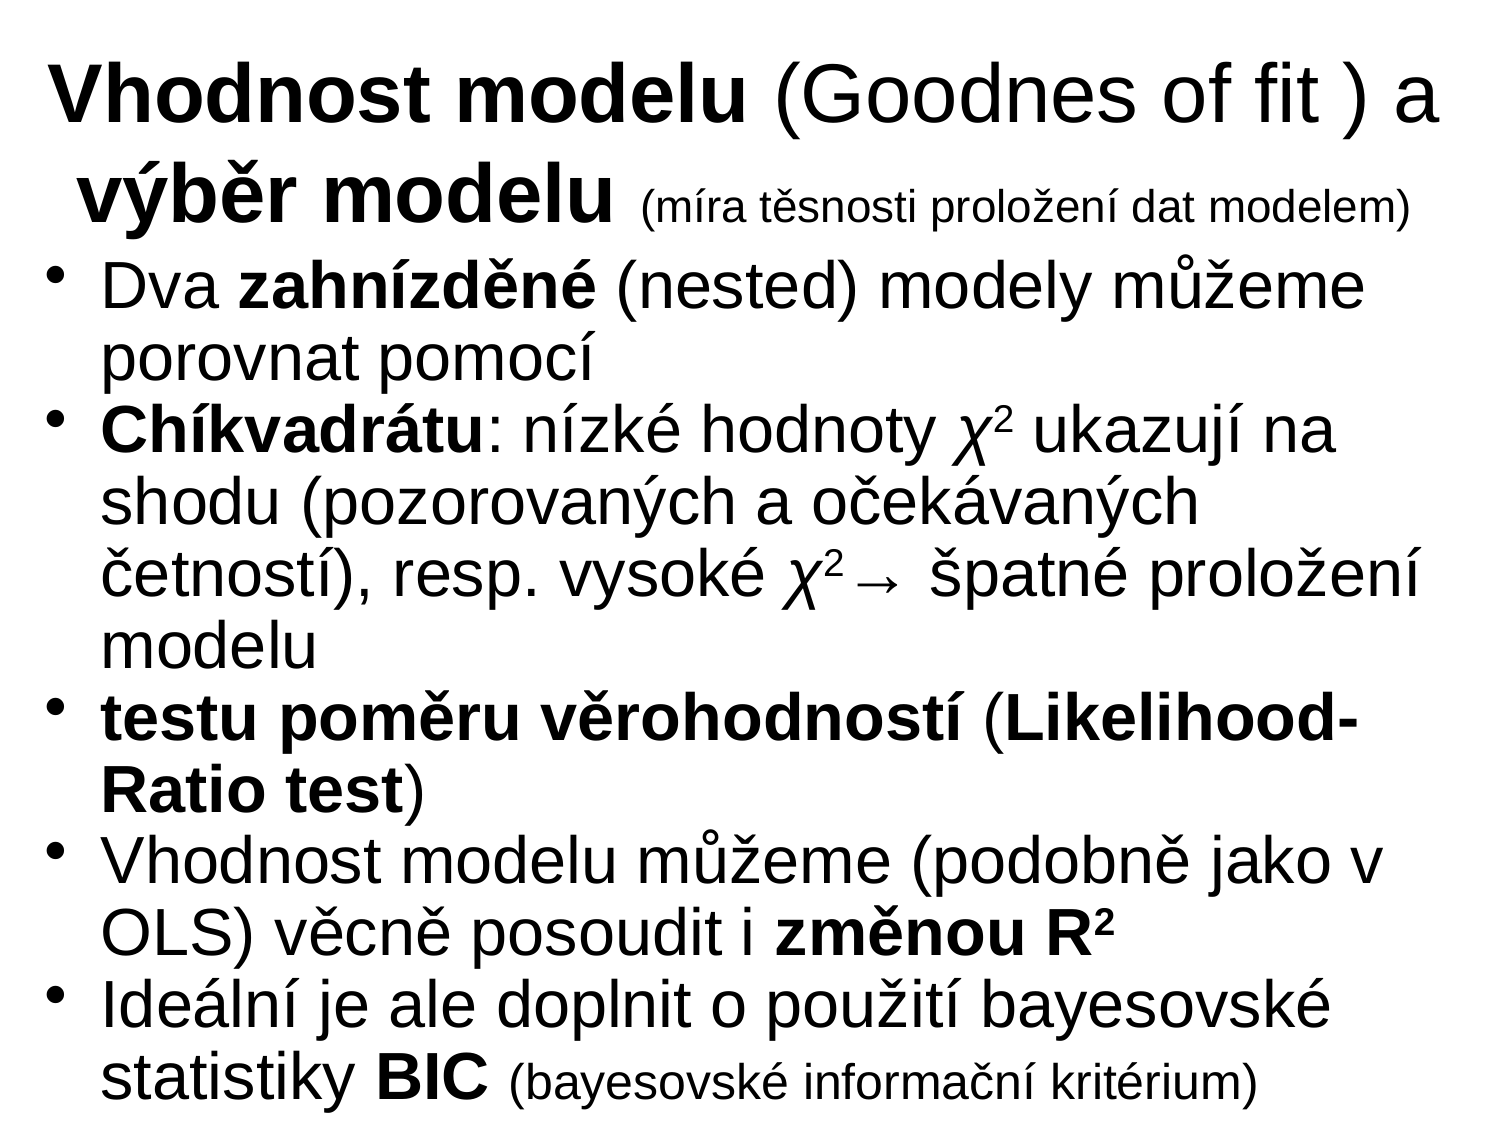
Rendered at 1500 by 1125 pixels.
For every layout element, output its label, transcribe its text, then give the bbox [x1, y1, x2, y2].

title Vhodnost modelu (Goodnes of fit ) a výběr modelu (míra těsnosti proložení dat modelem) [29, 45, 1459, 233]
list Dva zahnízděné (nested) modely můžeme porovnat pomocí Chíkvadrátu: nízké hodnoty χ2 ukazují na shodu (pozorovaných a očekávaných četností), resp. vysoké χ2→ špatné proložení modelu testu poměru věrohodností (Likelihood-Ratio test) Vhodnost modelu můžeme (podobně jako v OLS) věcně posoudit i změnou R2 Ideální je ale doplnit o použití bayesovské statistiky BIC (bayesovské informační kritérium) [29, 243, 1483, 1087]
